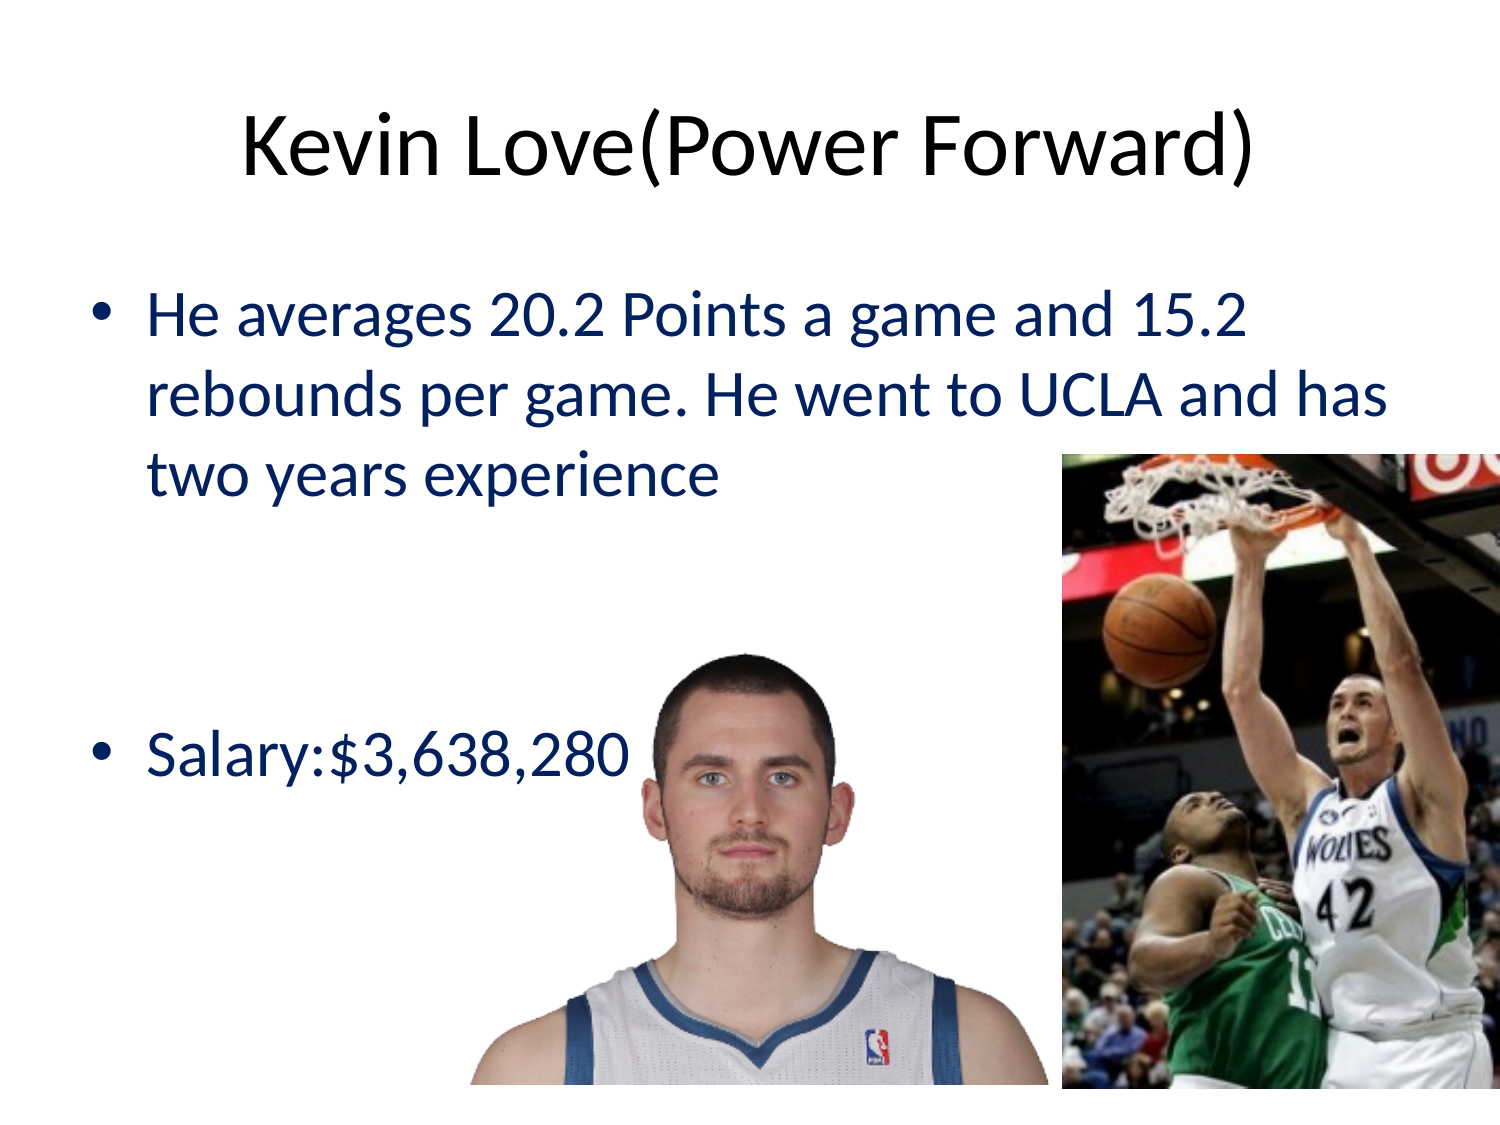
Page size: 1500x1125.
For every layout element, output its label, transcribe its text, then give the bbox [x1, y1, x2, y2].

picture [437, 637, 1054, 1085]
title Kevin Love(Power Forward) [75, 45, 1425, 233]
list He averages 20.2 Points a game and 15.2 rebounds per game. He went to UCLA and has two years experience Salary:$3,638,280 [75, 262, 1425, 1005]
picture [1062, 454, 1500, 1090]
